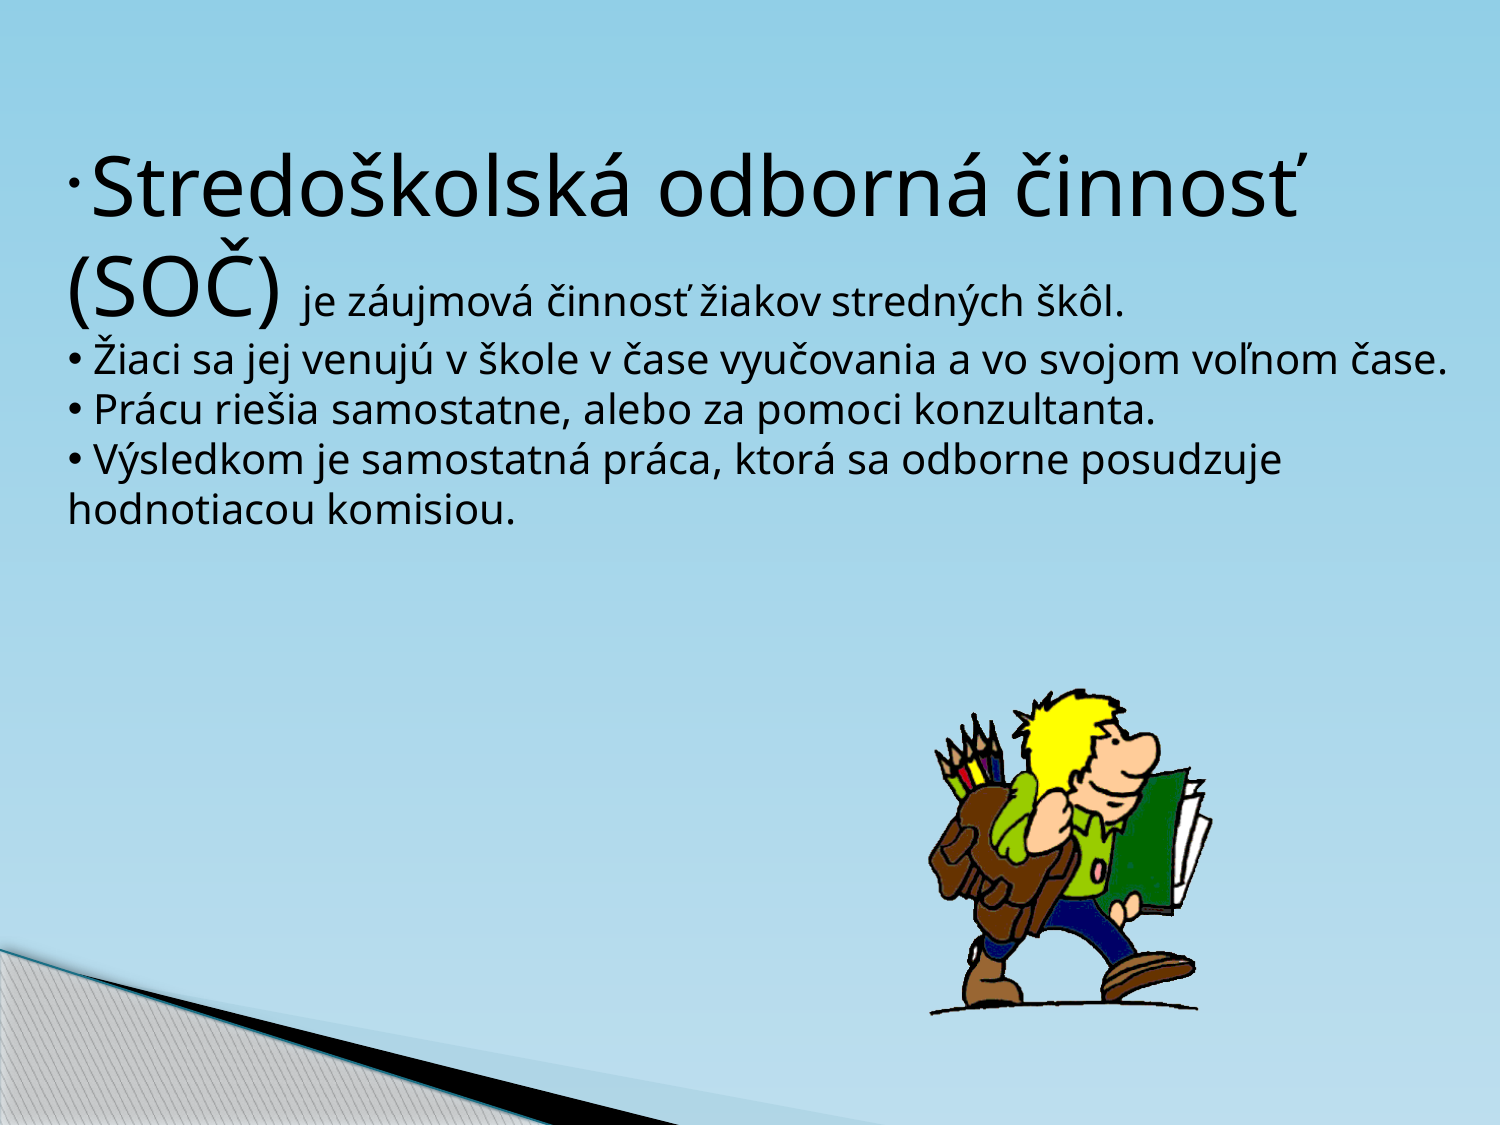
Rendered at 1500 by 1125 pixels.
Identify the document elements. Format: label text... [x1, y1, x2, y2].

picture [915, 668, 1231, 1028]
text_box Stredoškolská odborná činnosť (SOČ) je záujmová činnosť žiakov stredných škôl. Žiaci sa jej venujú v škole v čase vyučovania a vo svojom voľnom čase. Prácu riešia samostatne, alebo za pomoci konzultanta. Výsledkom je samostatná práca, ktorá sa odborne posudzuje hodnotiacou komisiou. [53, 125, 1471, 541]
